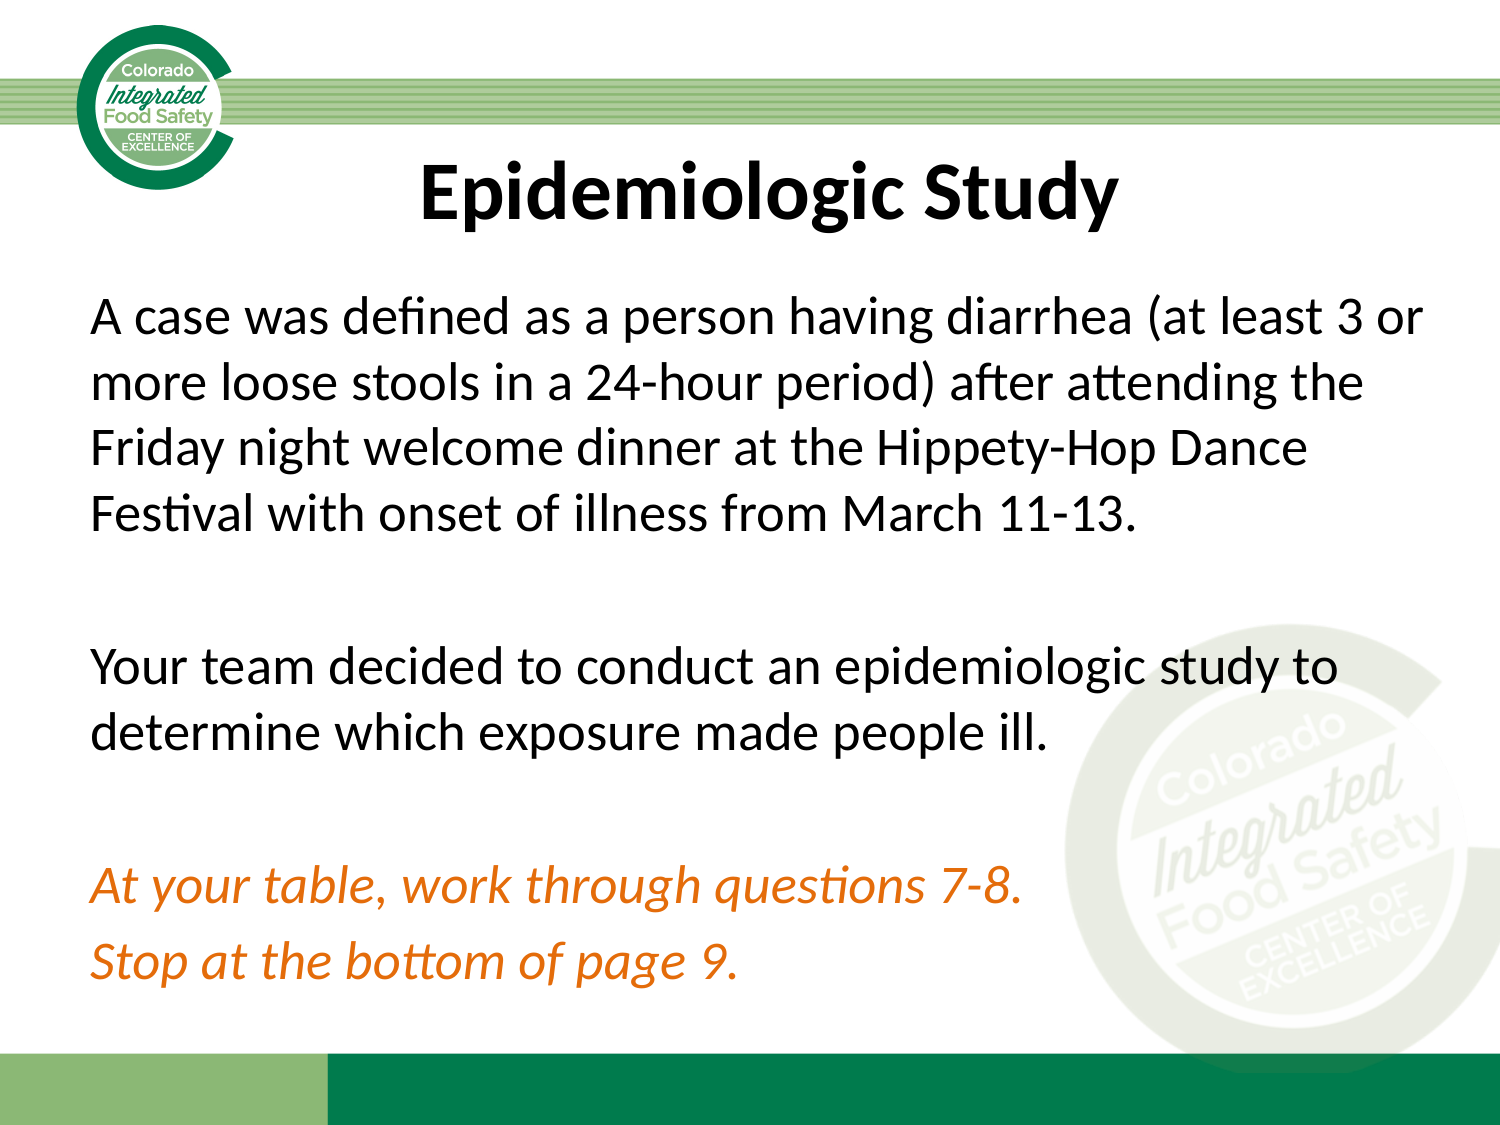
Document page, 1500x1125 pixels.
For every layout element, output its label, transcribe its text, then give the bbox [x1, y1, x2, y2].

list A case was defined as a person having diarrhea (at least 3 or more loose stools in a 24-hour period) after attending the Friday night welcome dinner at the Hippety-Hop Dance Festival with onset of illness from March 11-13. Your team decided to conduct an epidemiologic study to determine which exposure made people ill. At your table, work through questions 7-8. Stop at the bottom of page 9. [75, 272, 1466, 1001]
picture [0, 25, 1500, 1125]
title Epidemiologic Study [75, 100, 1466, 272]
